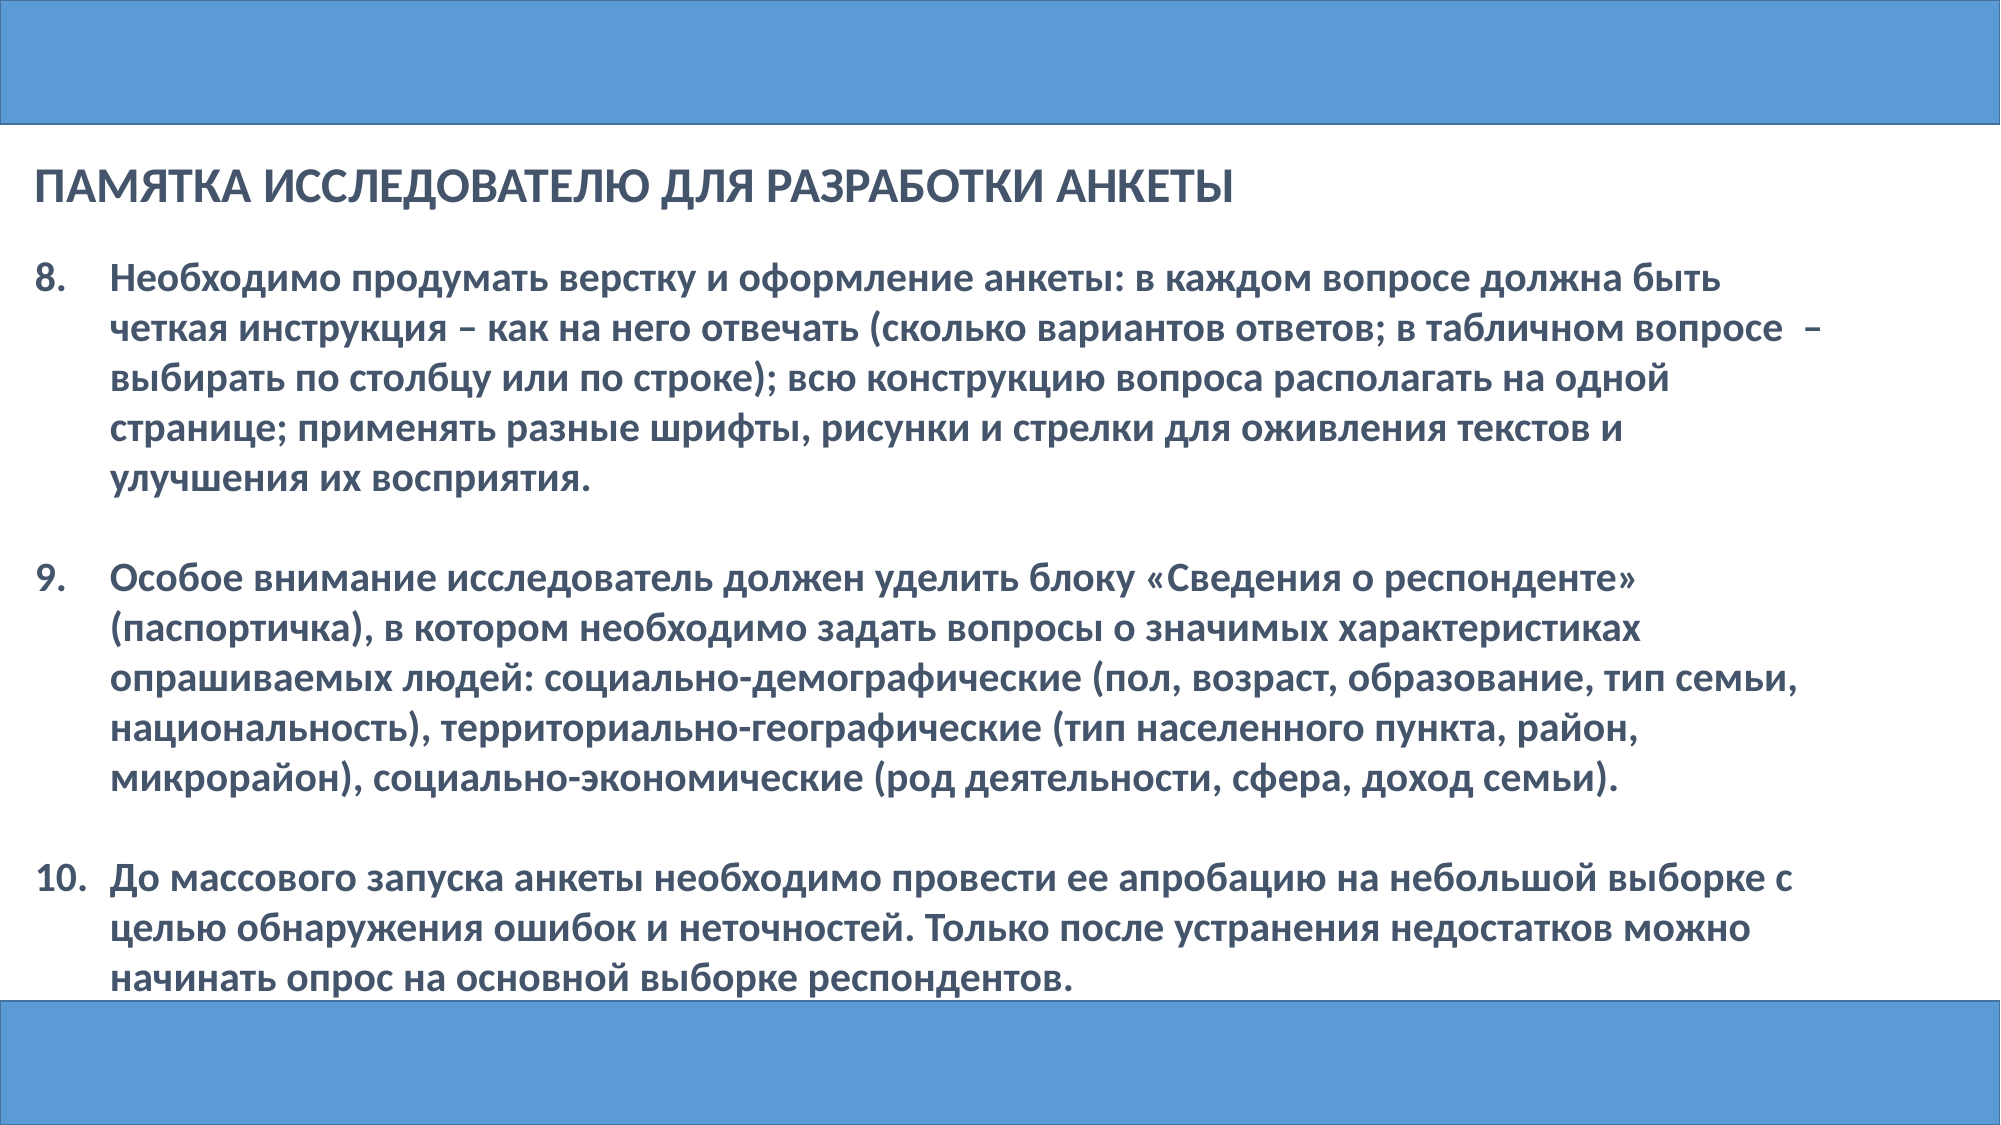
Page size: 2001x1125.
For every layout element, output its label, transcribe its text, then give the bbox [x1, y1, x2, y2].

text_box ПАМЯТКА ИССЛЕДОВАТЕЛЮ ДЛЯ РАЗРАБОТКИ АНКЕТЫ [20, 145, 1317, 220]
text_box [0, 0, 2000, 125]
text_box [0, 1000, 2000, 1125]
text_box Необходимо продумать верстку и оформление анкеты: в каждом вопросе должна быть четкая инструкция – как на него отвечать (сколько вариантов ответов; в табличном вопросе – выбирать по столбцу или по строке); всю конструкцию вопроса располагать на одной странице; применять разные шрифты, рисунки и стрелки для оживления текстов и улучшения их восприятия. Особое внимание исследователь должен уделить блоку «Сведения о респонденте» (паспортичка), в котором необходимо задать вопросы о значимых характеристиках опрашиваемых людей: социально-демографические (пол, возраст, образование, тип семьи, национальность), территориально-географические (тип населенного пункта, район, микрорайон), социально-экономические (род деятельности, сфера, доход семьи). До массового запуска анкеты необходимо провести ее апробацию на небольшой выборке с целью обнаружения ошибок и неточностей. Только после устранения недостатков можно начинать опрос на основной выборке респондентов. [20, 242, 1843, 1008]
